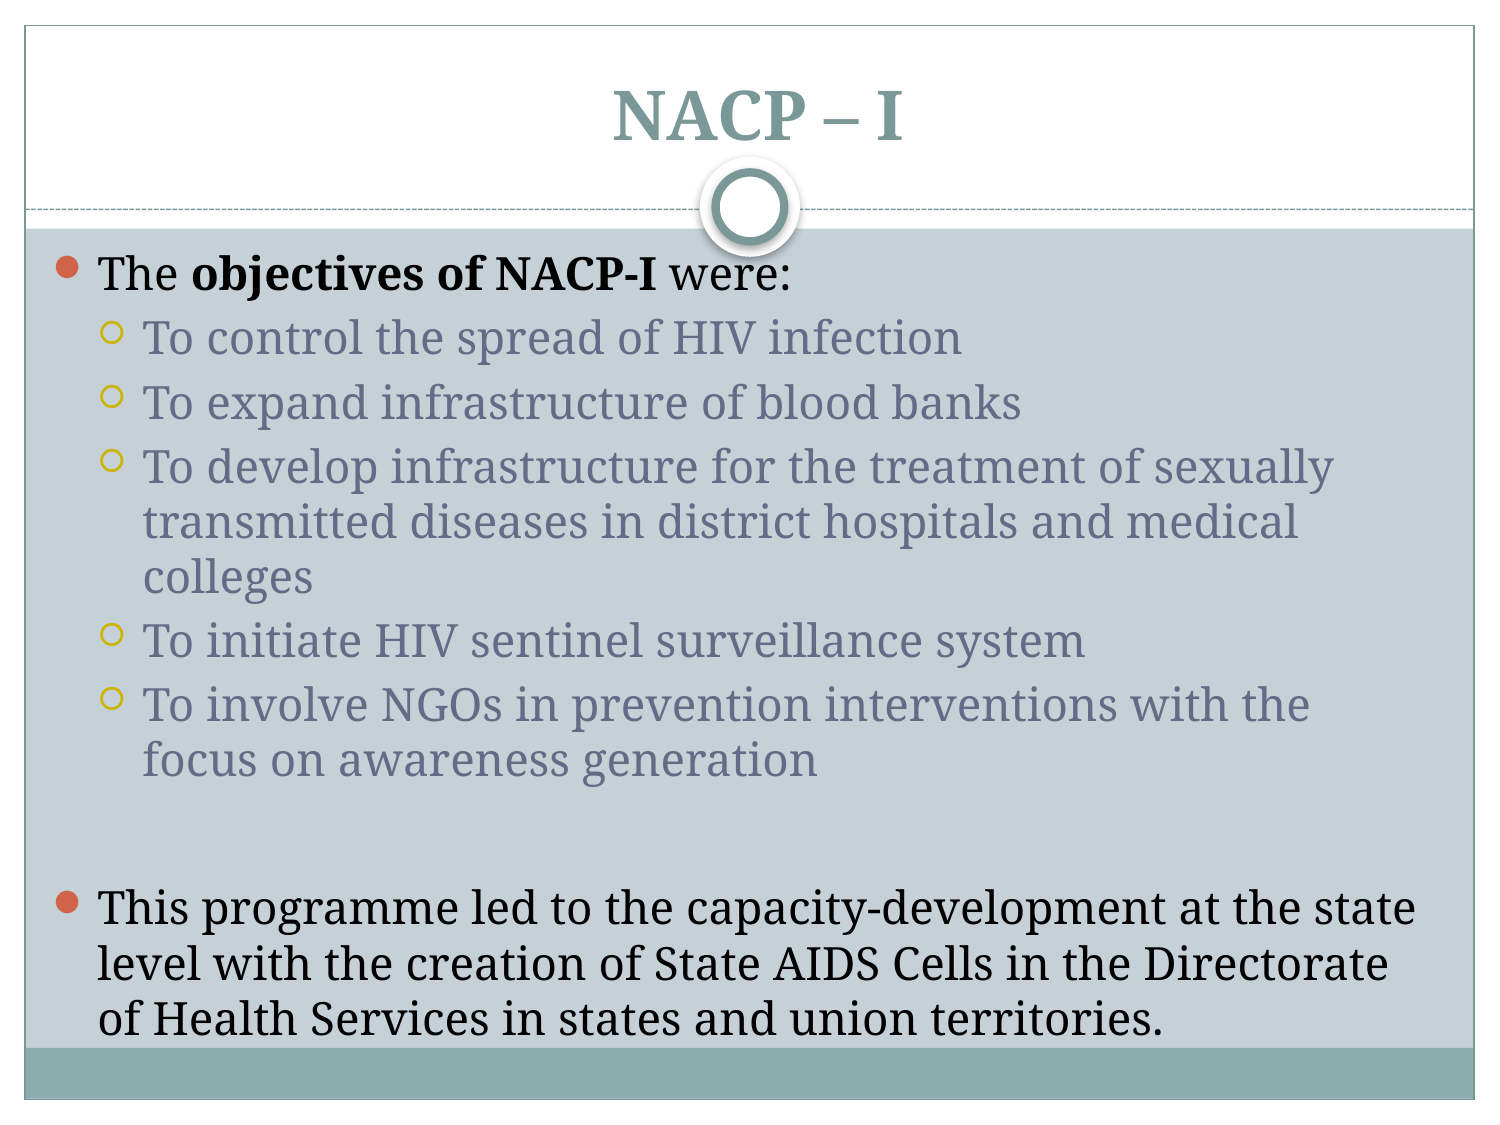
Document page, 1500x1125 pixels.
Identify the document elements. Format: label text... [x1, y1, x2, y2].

title NACP – I [49, 0, 1450, 163]
list The objectives of NACP-I were: To control the spread of HIV infection To expand infrastructure of blood banks To develop infrastructure for the treatment of sexually transmitted diseases in district hospitals and medical colleges To initiate HIV sentinel surveillance system To involve NGOs in prevention interventions with the focus on awareness generation This programme led to the capacity-development at the state level with the creation of State AIDS Cells in the Directorate of Health Services in states and union territories. [37, 237, 1433, 1051]
